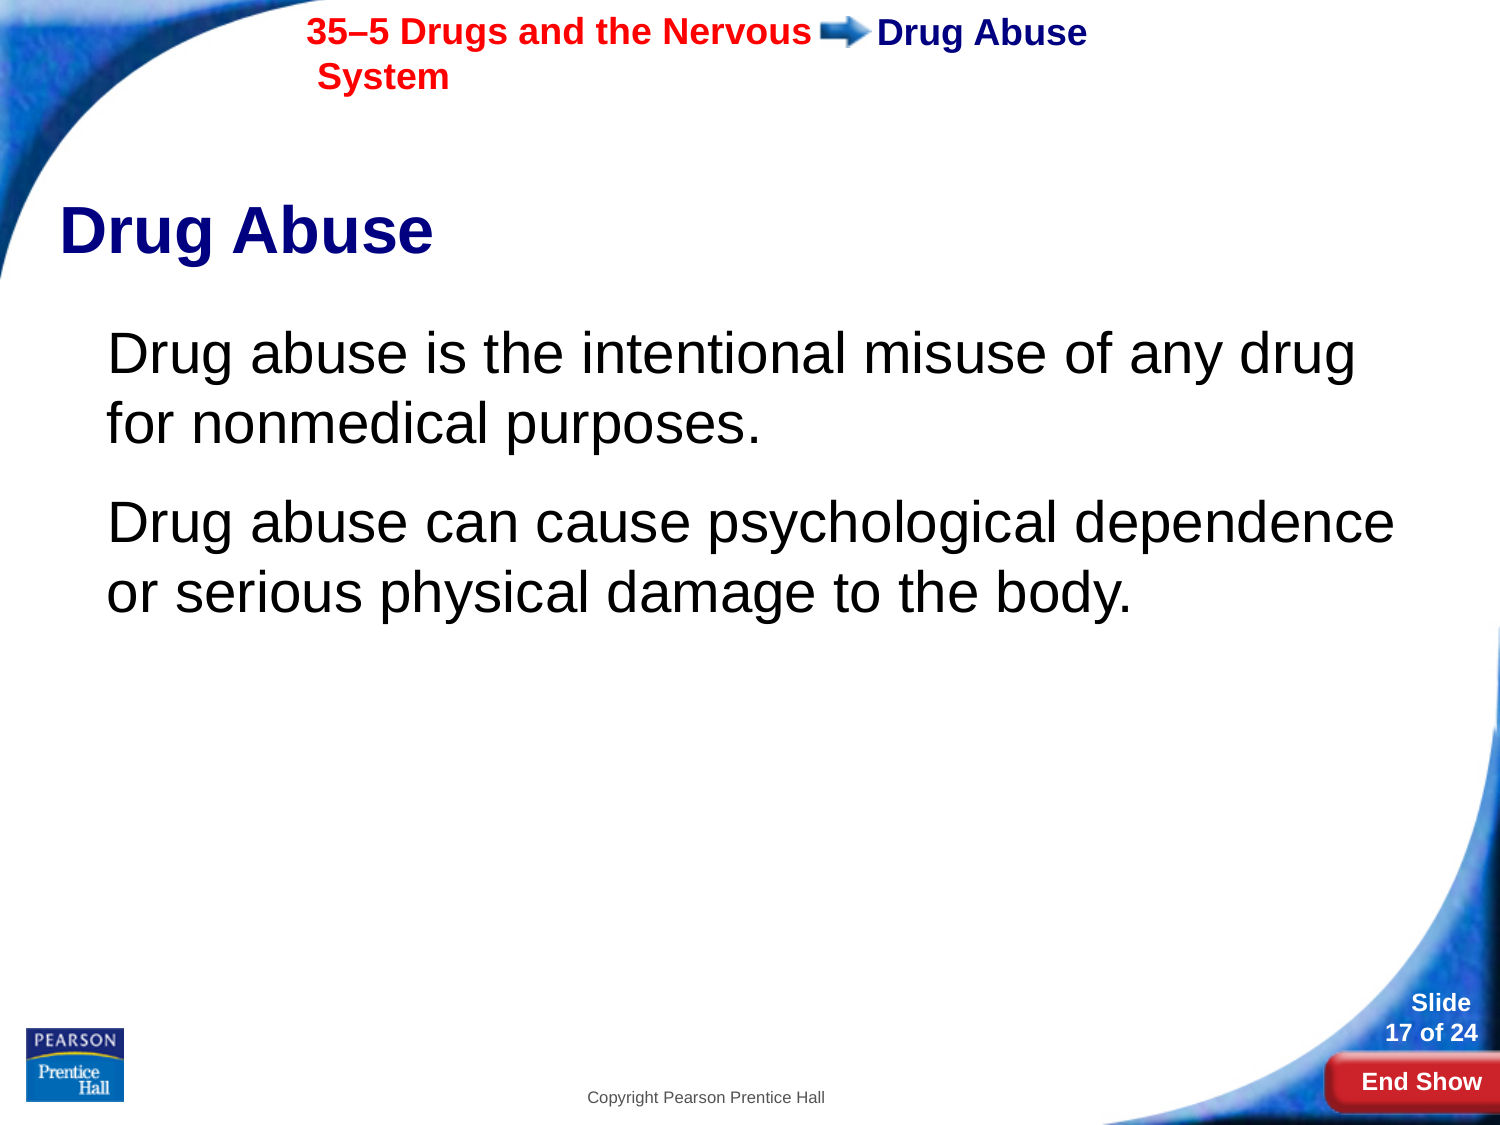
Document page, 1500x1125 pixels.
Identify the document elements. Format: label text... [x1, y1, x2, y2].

picture [0, 0, 1500, 1125]
list Drug Abuse Drug abuse is the intentional misuse of any drug for nonmedical purposes. Drug abuse can cause psychological dependence or serious physical damage to the body. [44, 179, 1448, 976]
footer Copyright Pearson Prentice Hall [468, 1078, 945, 1105]
title Drug Abuse [861, 0, 1500, 76]
